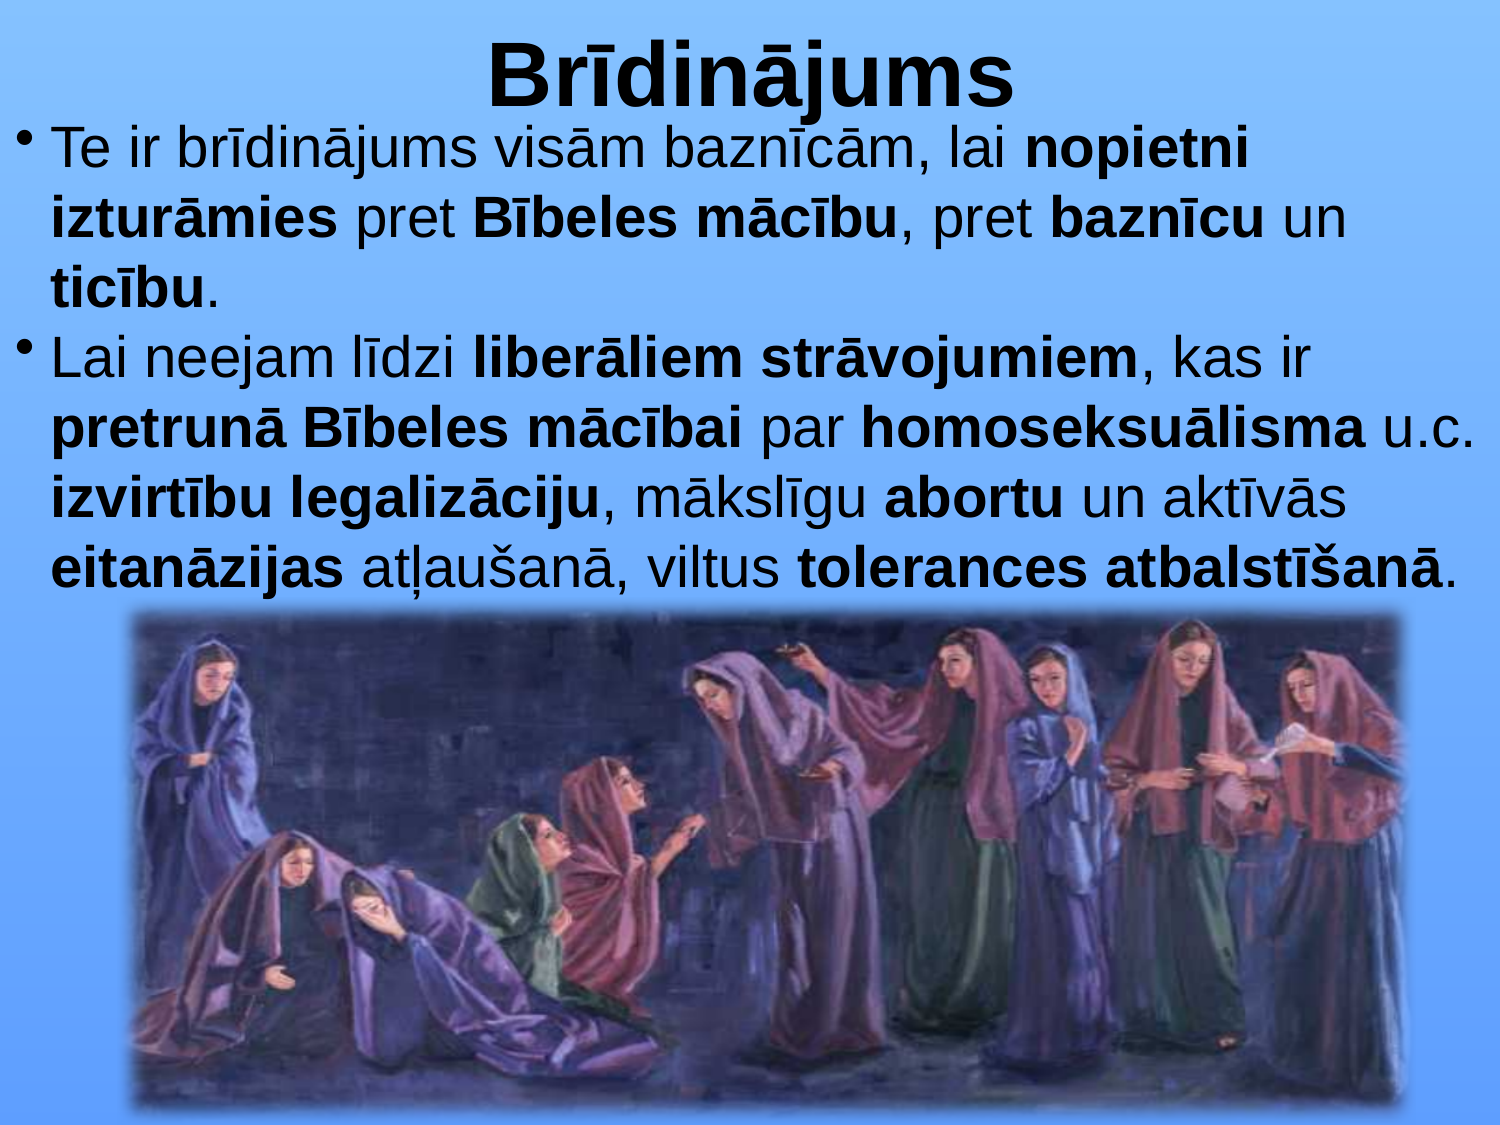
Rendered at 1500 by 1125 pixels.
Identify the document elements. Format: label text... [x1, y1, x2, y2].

picture [116, 597, 1416, 1125]
title Brīdinājums [76, 0, 1428, 101]
text_box Te ir brīdinājums visām baznīcām, lai nopietni izturāmies pret Bībeles mācību, pret baznīcu un ticību. Lai neejam līdzi liberāliem strāvojumiem, kas ir pretrunā Bībeles mācībai par homoseksuālisma u.c. izvirtību legalizāciju, mākslīgu abortu un aktīvās eitanāzijas atļaušanā, viltus tolerances atbalstīšanā. [0, 101, 1500, 607]
